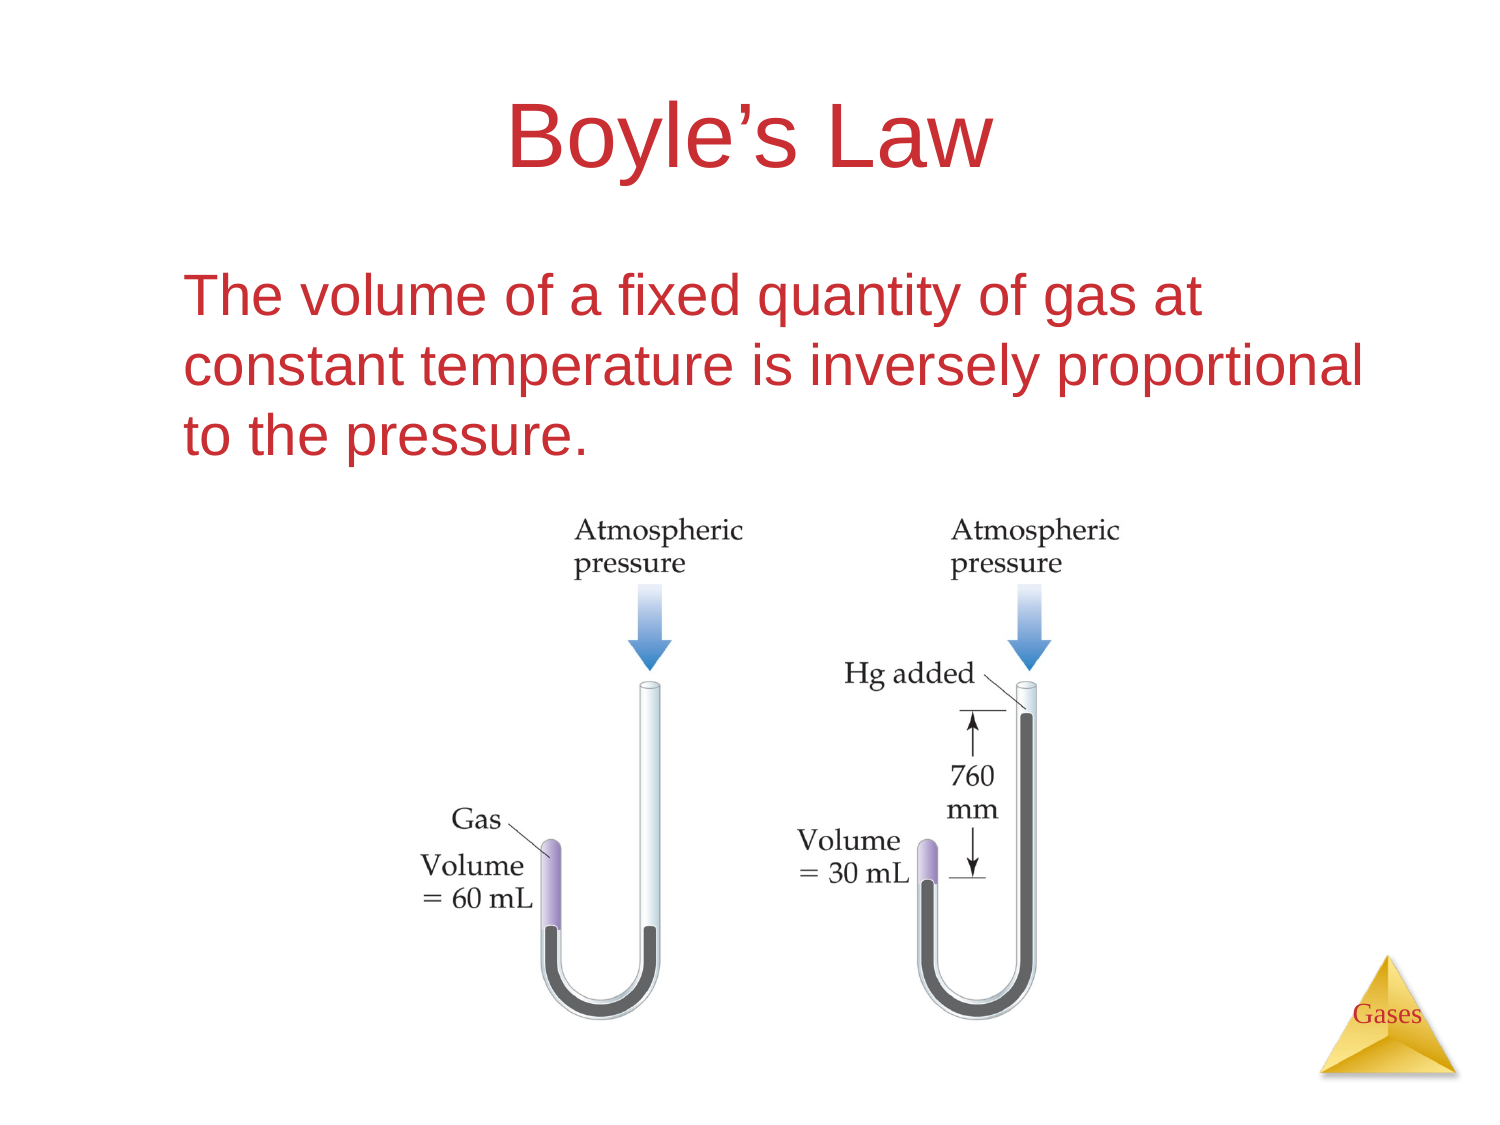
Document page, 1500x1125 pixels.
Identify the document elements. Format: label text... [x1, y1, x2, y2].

title Boyle’s Law [112, 37, 1388, 226]
list The volume of a fixed quantity of gas at constant temperature is inversely proportional to the pressure. [112, 249, 1388, 576]
picture [1275, 899, 1500, 1125]
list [414, 511, 1126, 1038]
